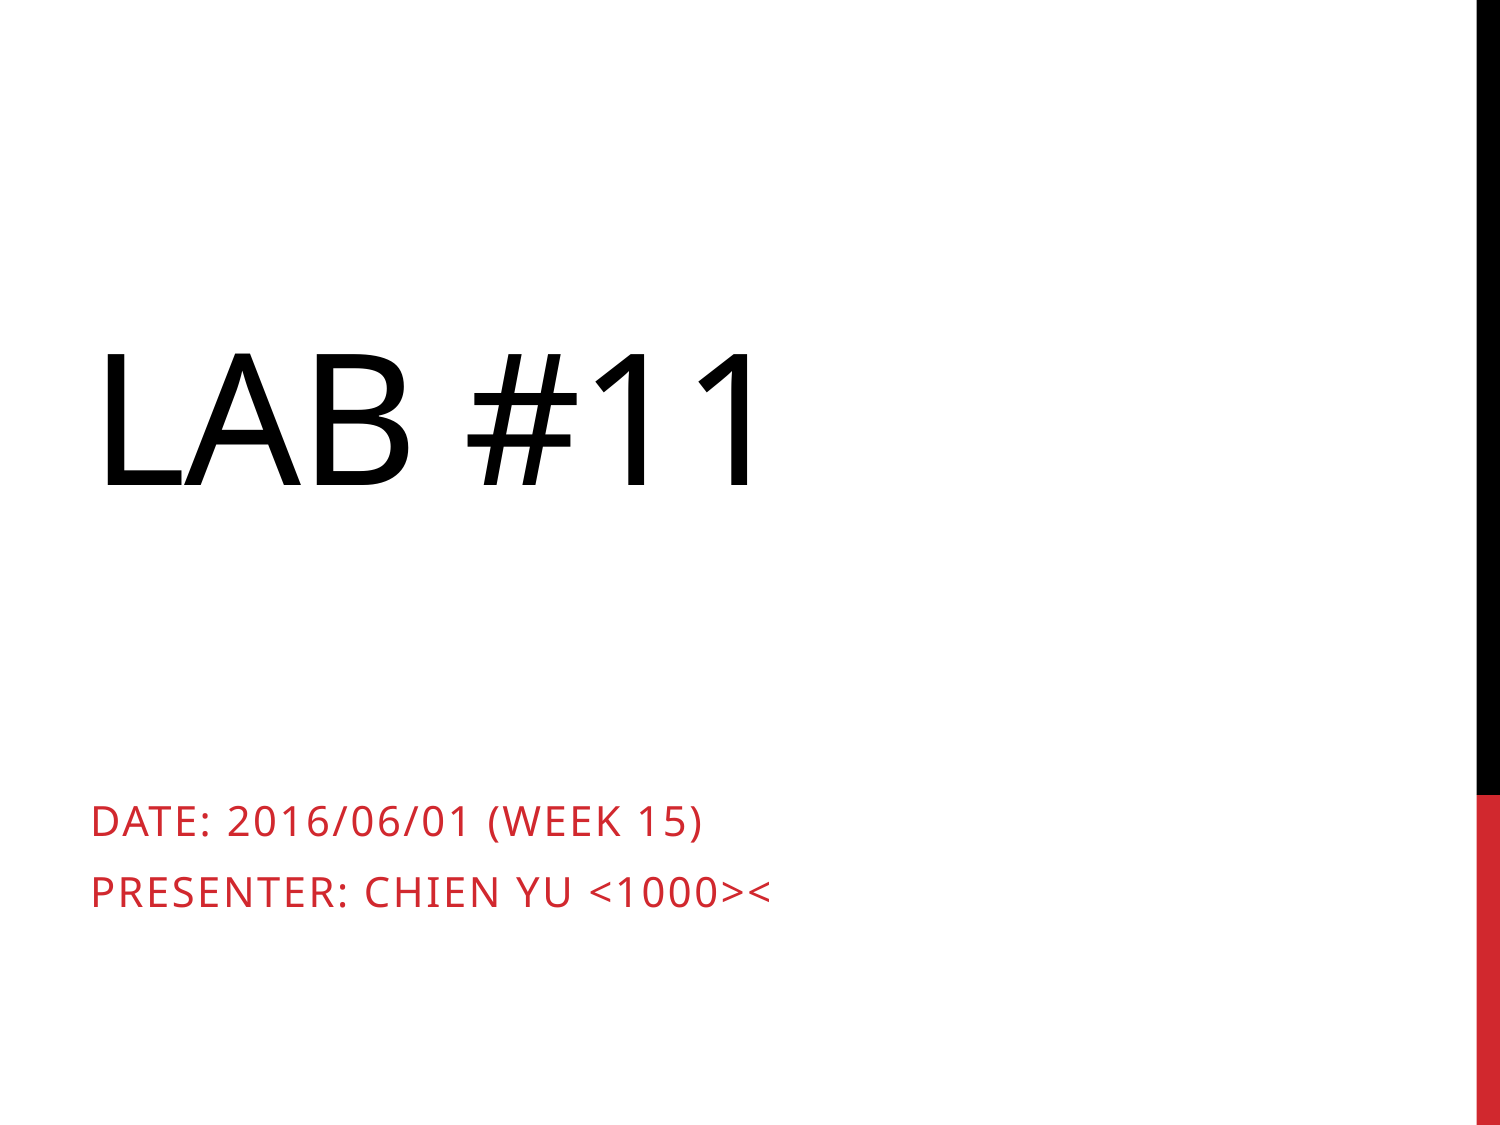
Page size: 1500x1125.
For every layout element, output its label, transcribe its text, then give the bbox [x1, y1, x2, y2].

subtitle Date: 2016/06/01 (week 15) Presenter: Chien YU <1000>< [75, 787, 1200, 938]
title Lab #11 [75, 37, 1350, 788]
